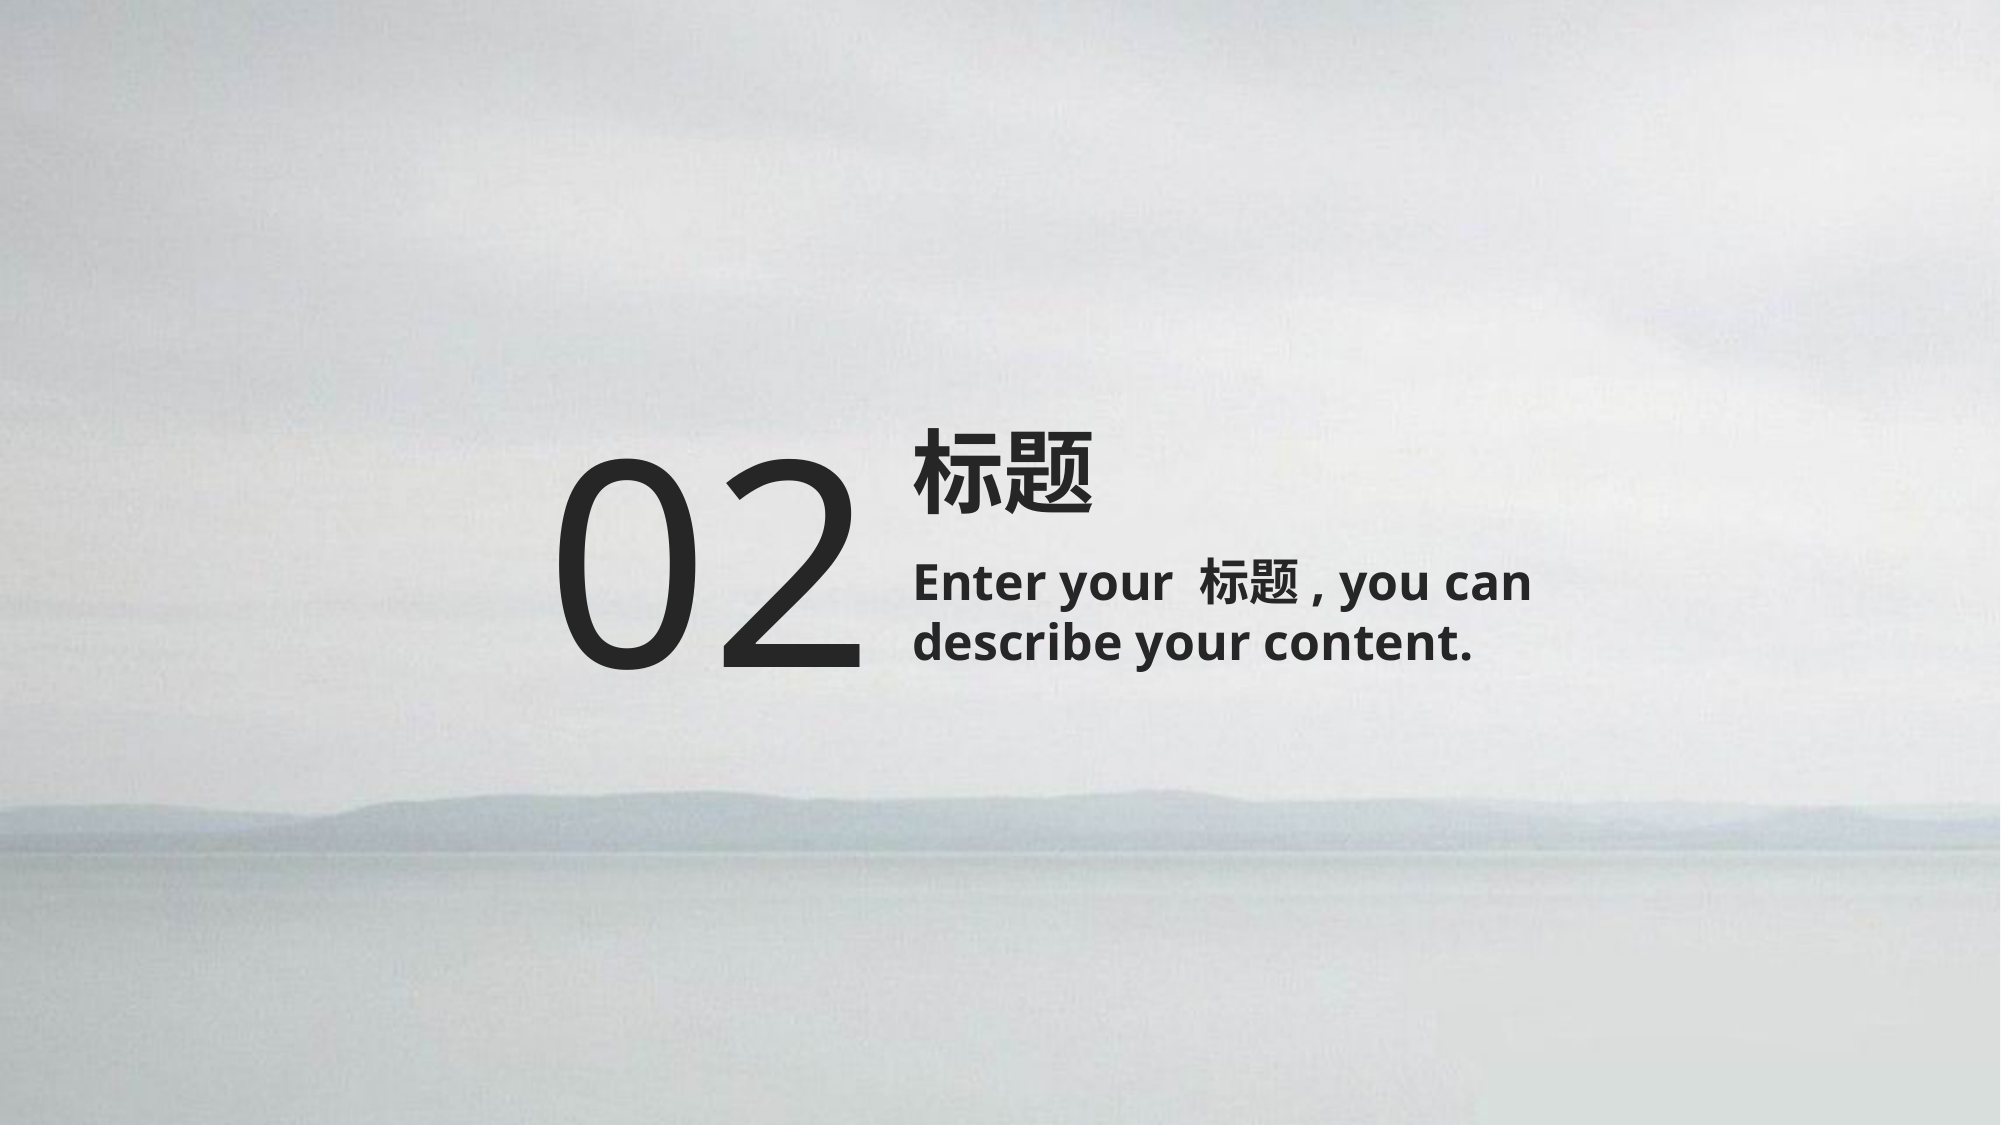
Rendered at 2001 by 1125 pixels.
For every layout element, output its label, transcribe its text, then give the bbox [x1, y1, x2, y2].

text_box 02 [464, 372, 957, 732]
picture [0, 0, 2001, 1125]
text_box Enter your 标题, you can describe your content. [957, 542, 1713, 678]
text_box 标题 [957, 407, 1471, 533]
